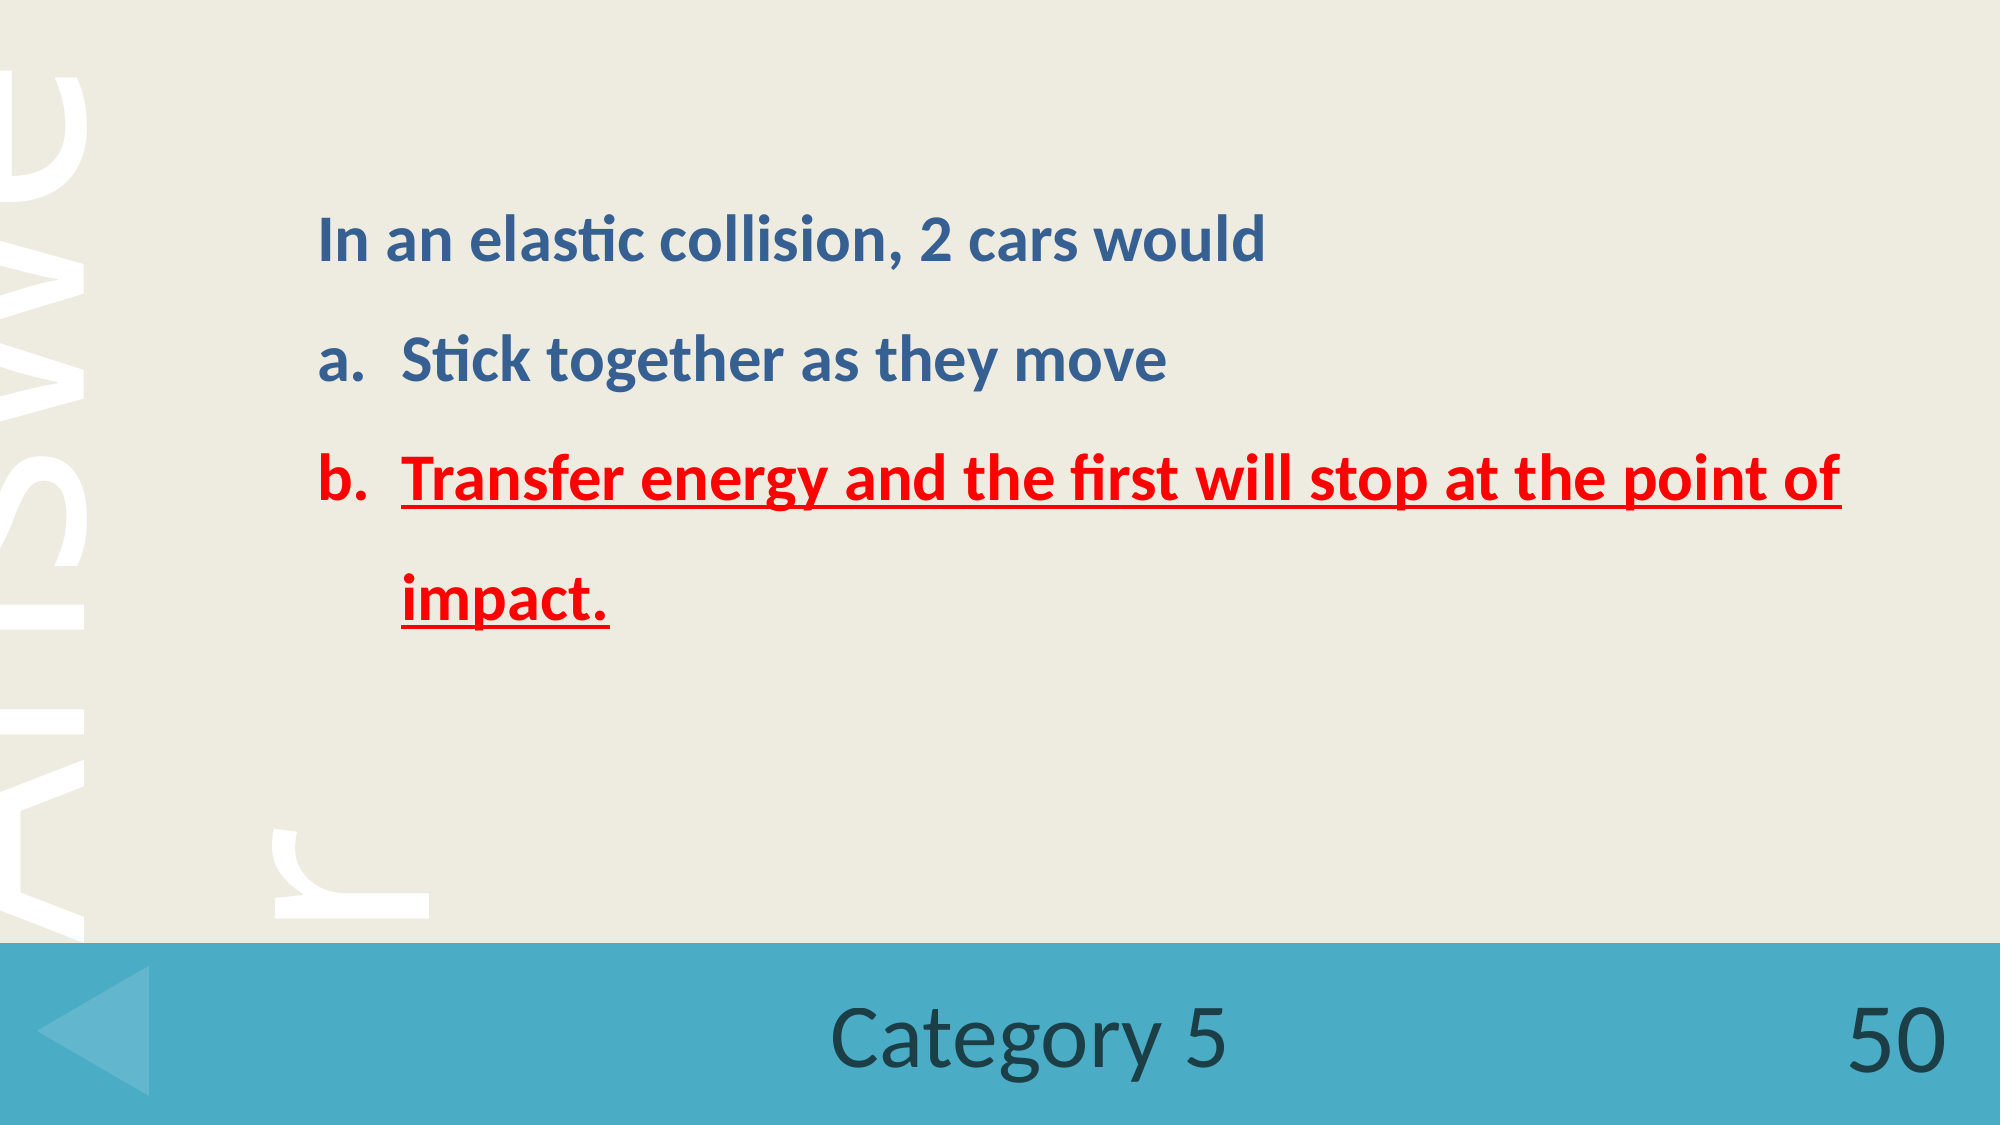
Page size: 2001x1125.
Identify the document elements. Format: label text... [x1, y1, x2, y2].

list 50 [1931, 967, 1963, 1097]
list In an elastic collision, 2 cars would Stick together as they move Transfer energy and the first will stop at the point of impact. [302, 157, 1877, 831]
title Category 5 [130, 937, 1931, 1125]
